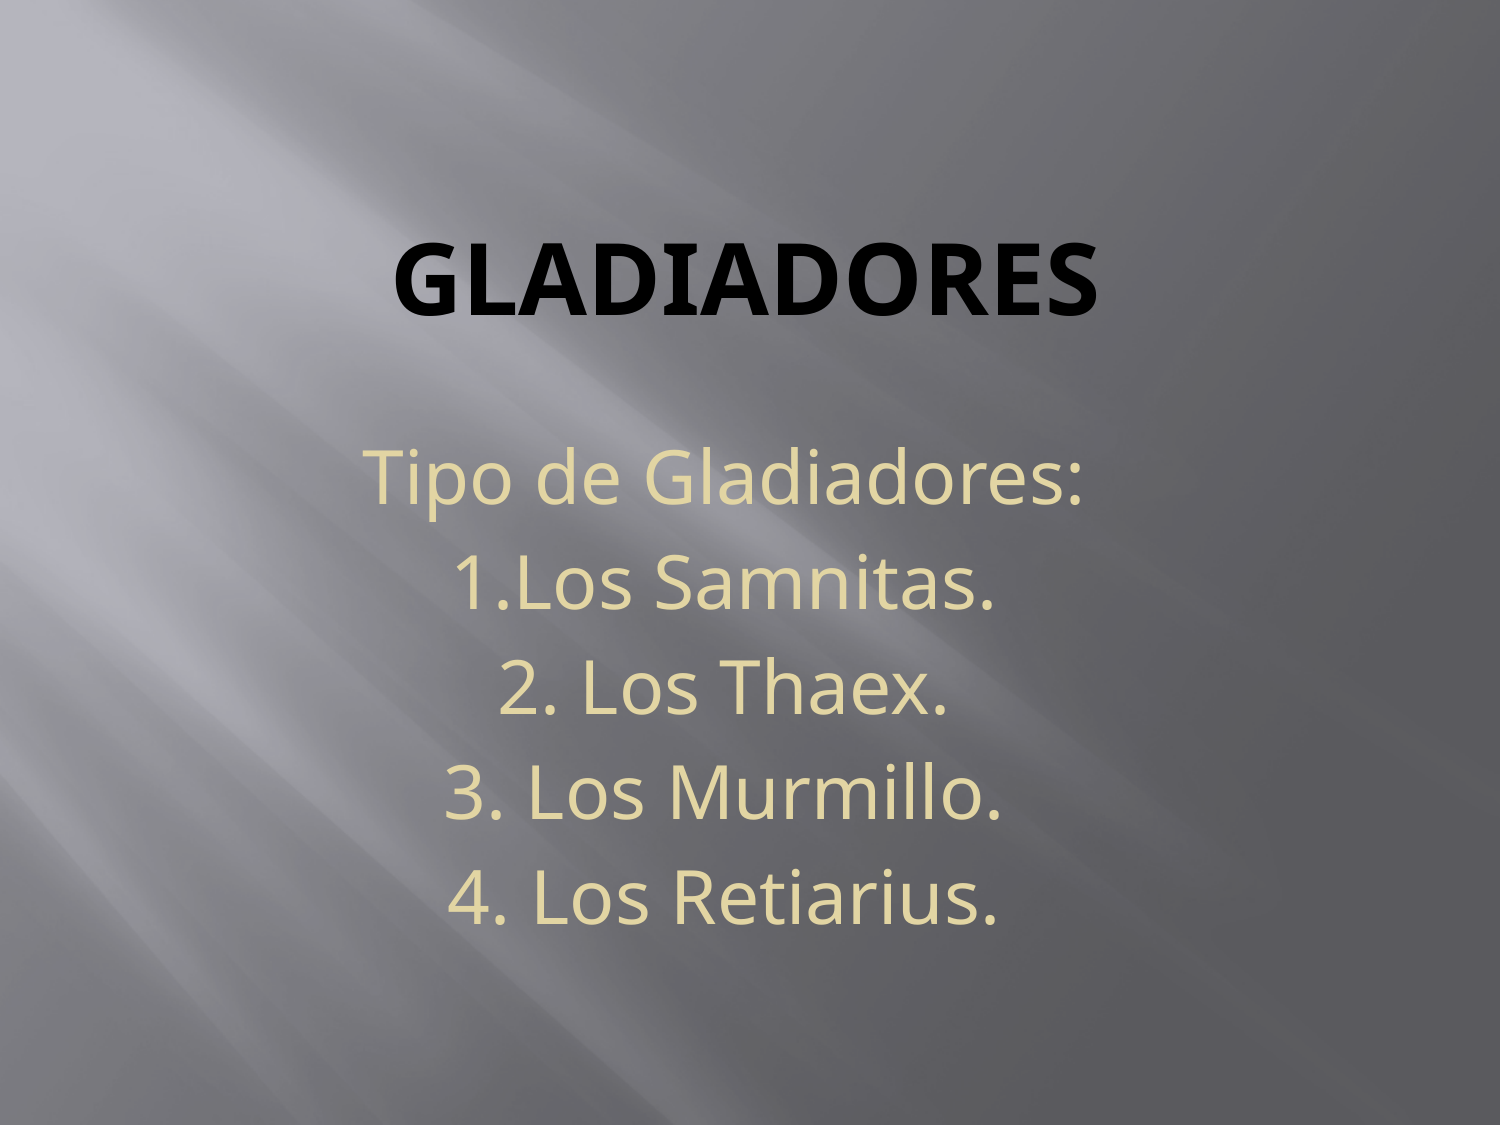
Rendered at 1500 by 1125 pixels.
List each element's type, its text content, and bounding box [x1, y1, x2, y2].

title Gladiadores [70, 35, 1421, 336]
subtitle Tipo de Gladiadores: 1.Los Samnitas. 2. Los Thaex. 3. Los Murmillo. 4. Los Retiarius. [199, 421, 1250, 710]
